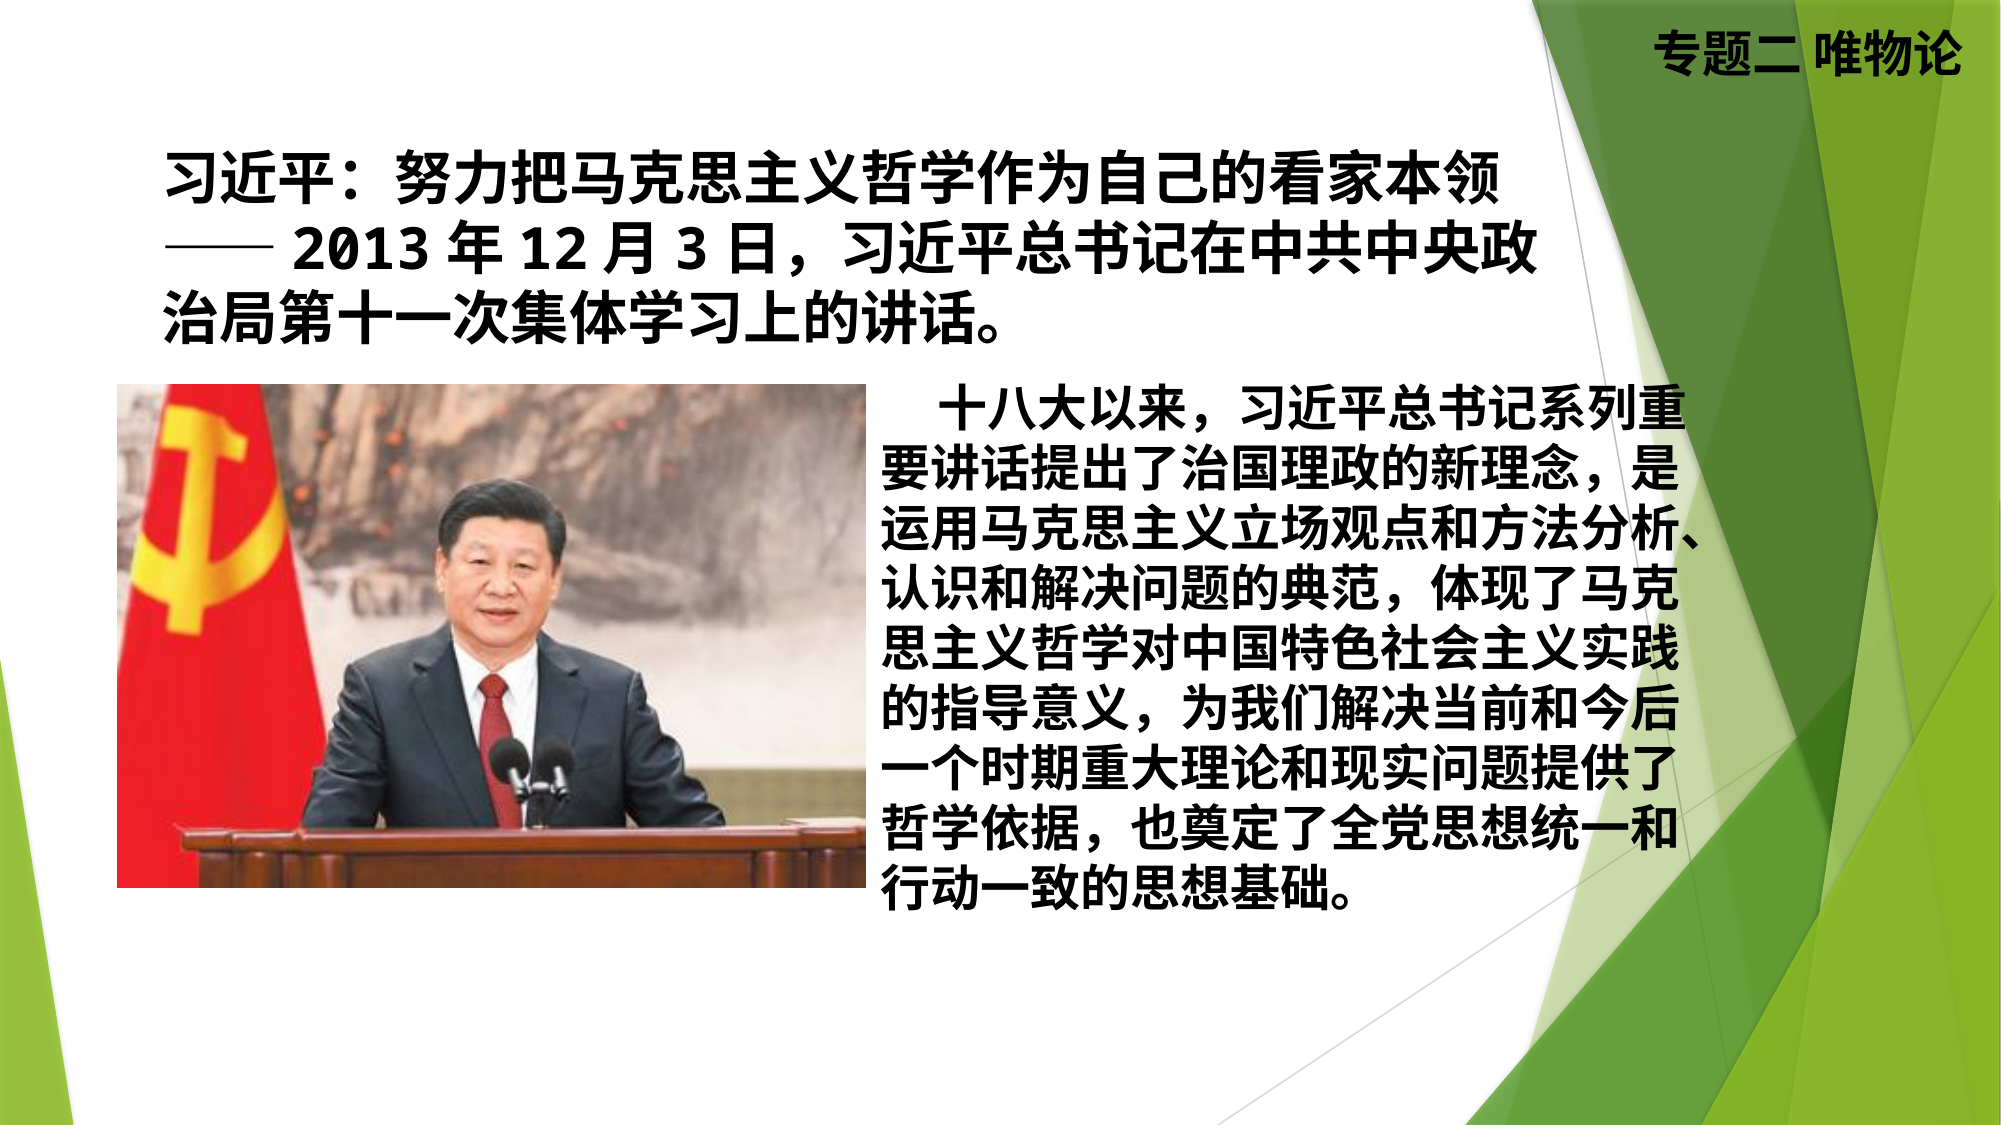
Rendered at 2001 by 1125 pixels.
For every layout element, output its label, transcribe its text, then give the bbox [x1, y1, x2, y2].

picture [117, 383, 867, 889]
text_box 十八大以来，习近平总书记系列重要讲话提出了治国理政的新理念，是运用马克思主义立场观点和方法分析、认识和解决问题的典范，体现了马克思主义哲学对中国特色社会主义实践的指导意义，为我们解决当前和今后一个时期重大理论和现实问题提供了哲学依据，也奠定了全党思想统一和行动一致的思想基础。 [865, 368, 1713, 924]
text_box 习近平：努力把马克思主义哲学作为自己的看家本领——2013年12月3日，习近平总书记在中共中央政治局第十一次集体学习上的讲话。 [146, 133, 1585, 359]
